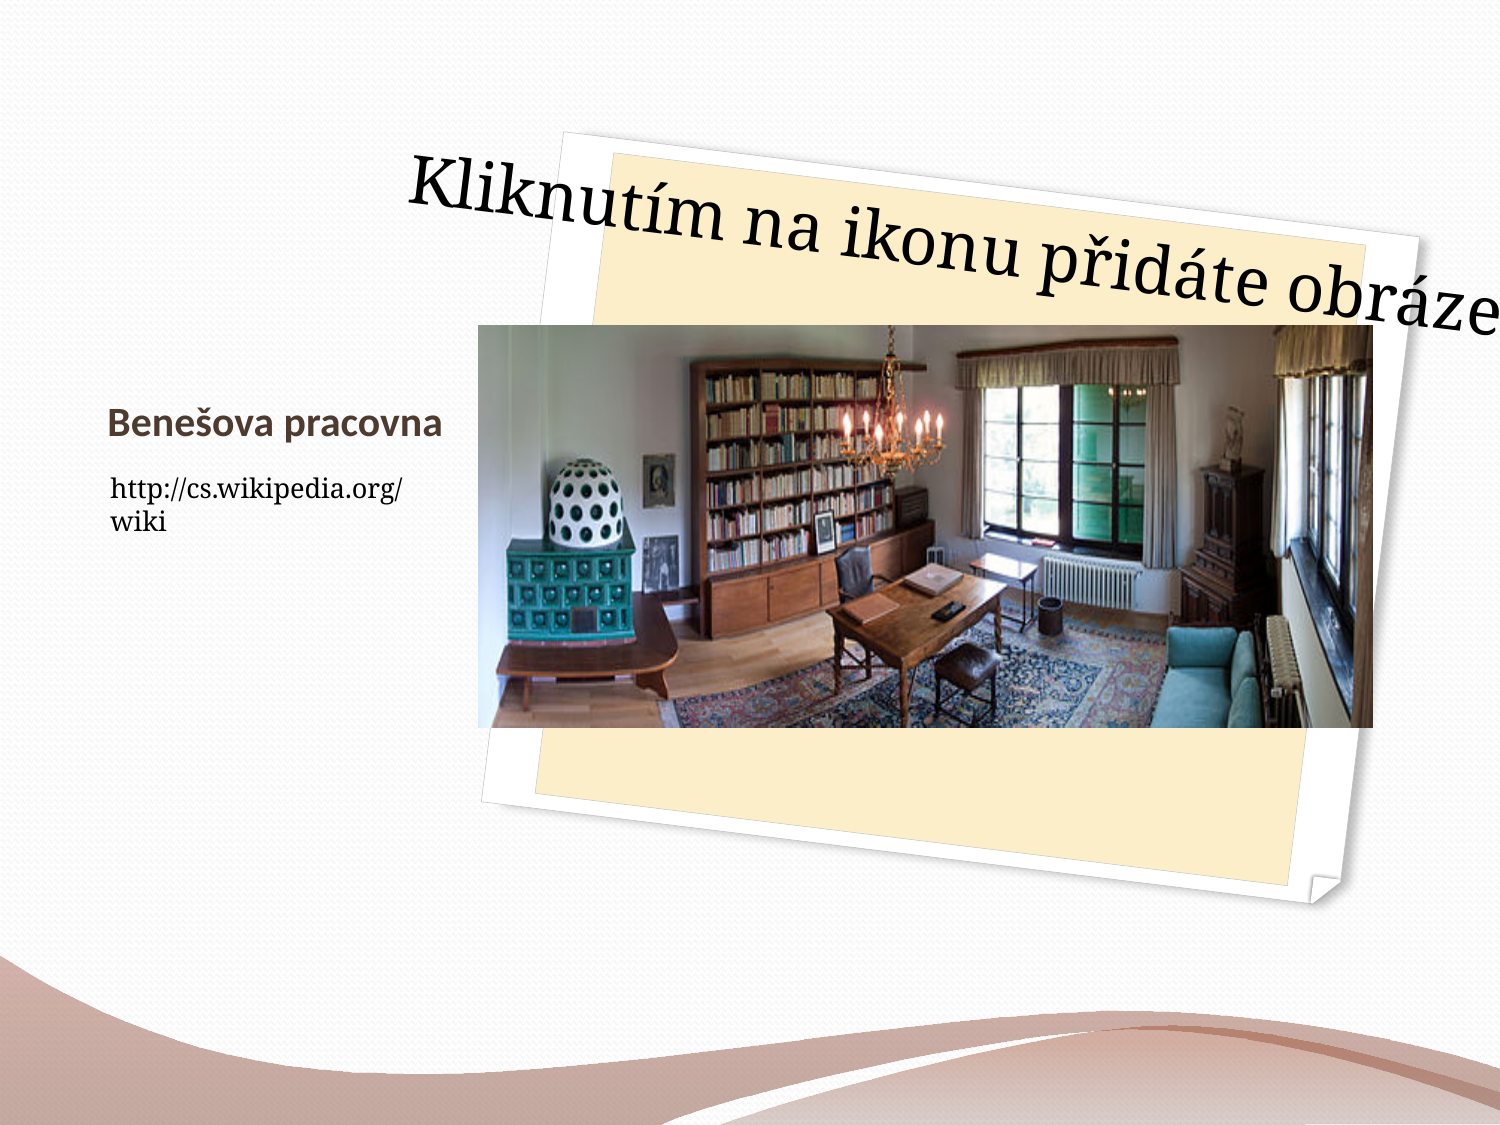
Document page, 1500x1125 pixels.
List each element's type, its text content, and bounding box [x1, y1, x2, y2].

picture [477, 196, 1373, 728]
list http://cs.wikipedia.org/wiki [99, 463, 463, 822]
picture [571, 738, 1330, 842]
title Benešova pracovna [99, 192, 464, 453]
